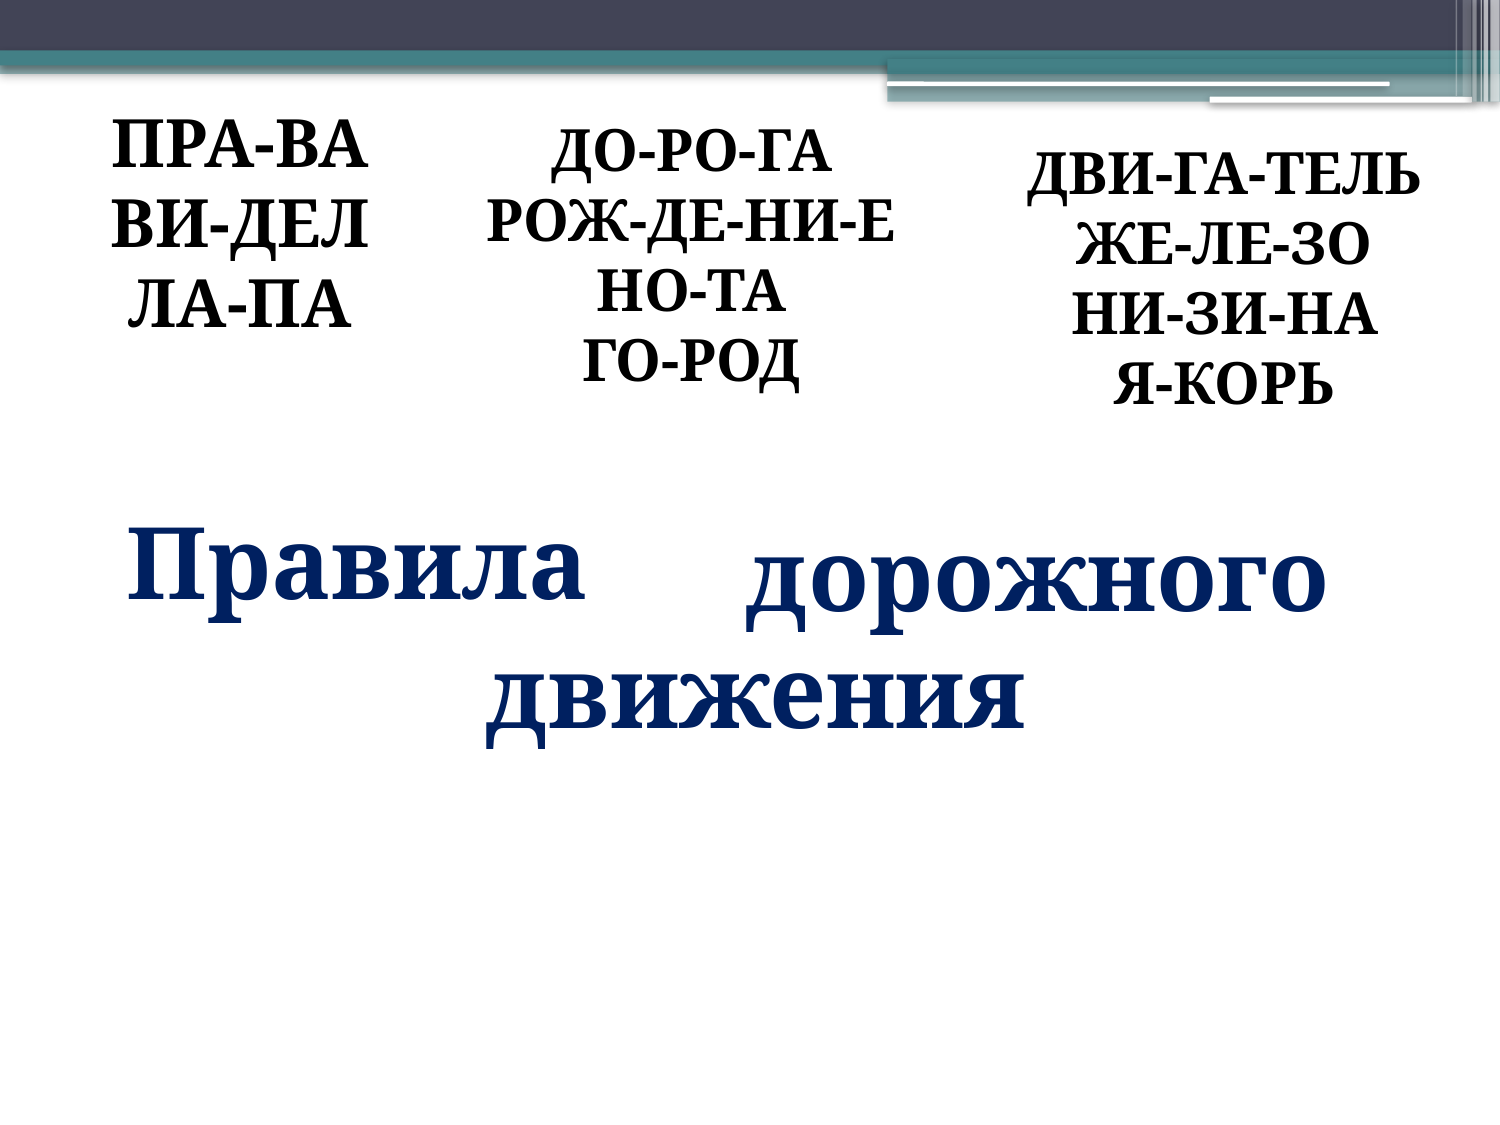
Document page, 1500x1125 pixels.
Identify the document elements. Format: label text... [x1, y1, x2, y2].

text_box Дви-га-тель Же-ле-зо Ни-зи-на Я-корь [972, 128, 1477, 424]
text_box Пра-ва ви-дел ла-па [23, 93, 457, 349]
text_box дорожного [622, 503, 1453, 639]
text_box движения [456, 621, 1055, 756]
text_box До-ро-га Рож-де-ни-е Но-та Го-род [421, 105, 961, 401]
text_box Правила [82, 492, 633, 627]
